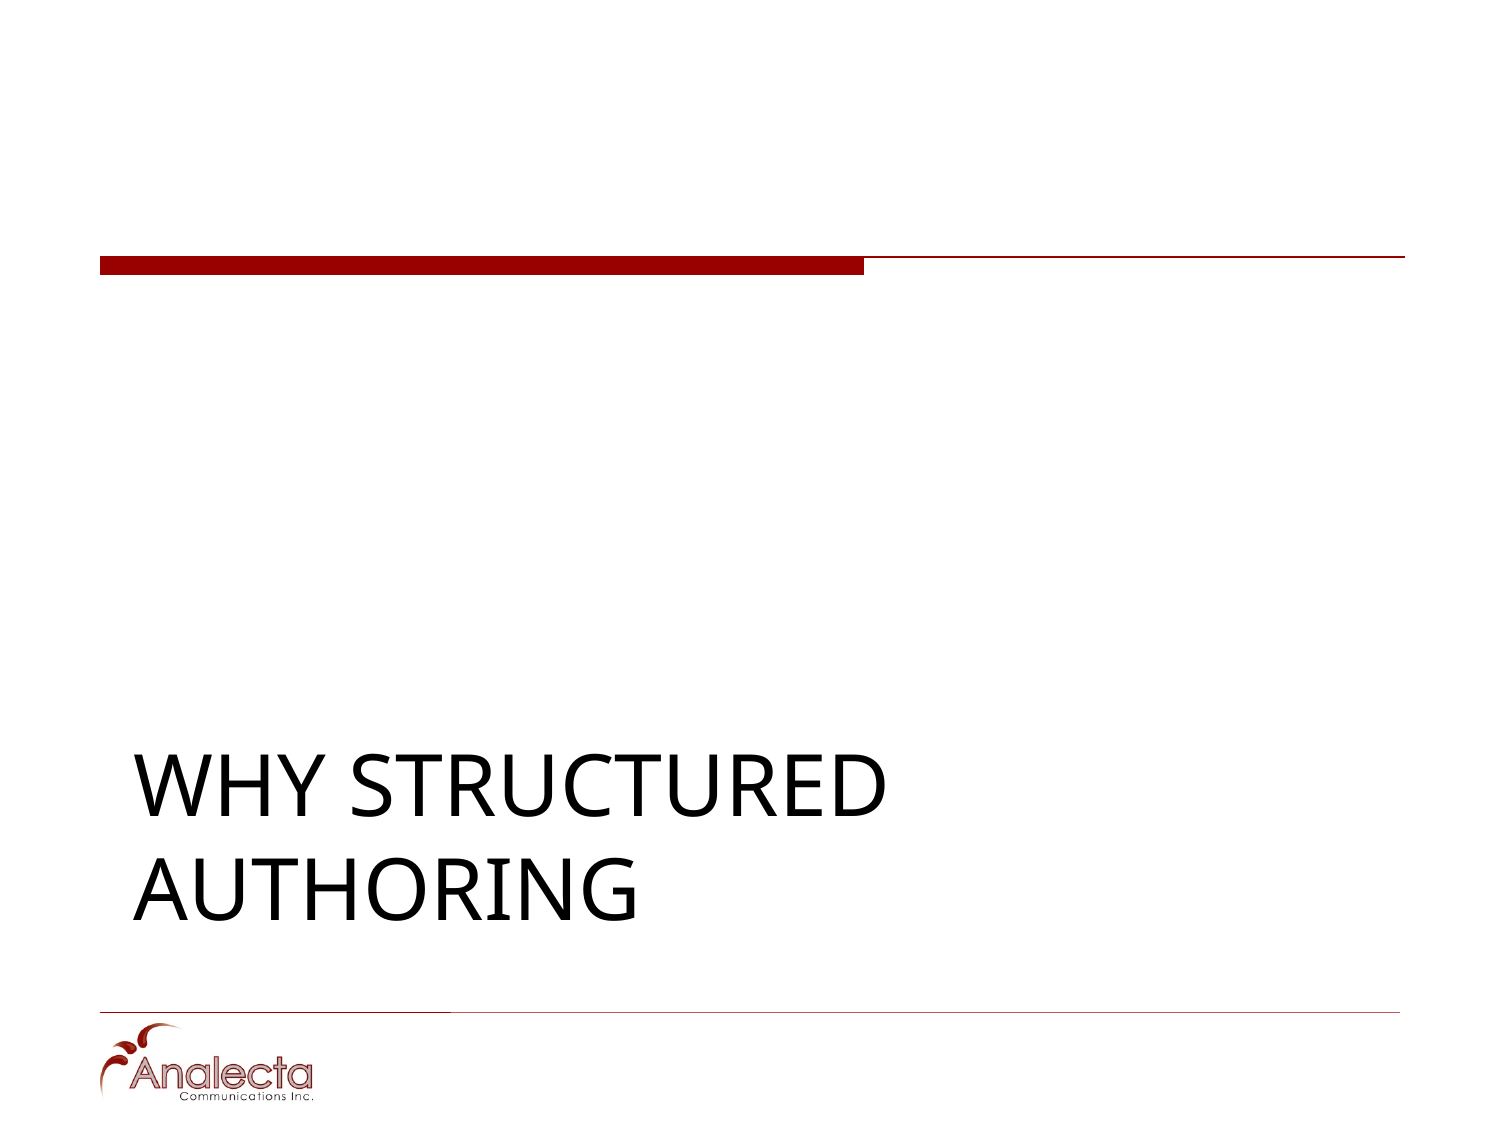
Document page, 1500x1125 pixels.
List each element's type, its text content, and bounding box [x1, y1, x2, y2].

title Why structured authoring [118, 722, 1394, 947]
picture [100, 1023, 313, 1101]
